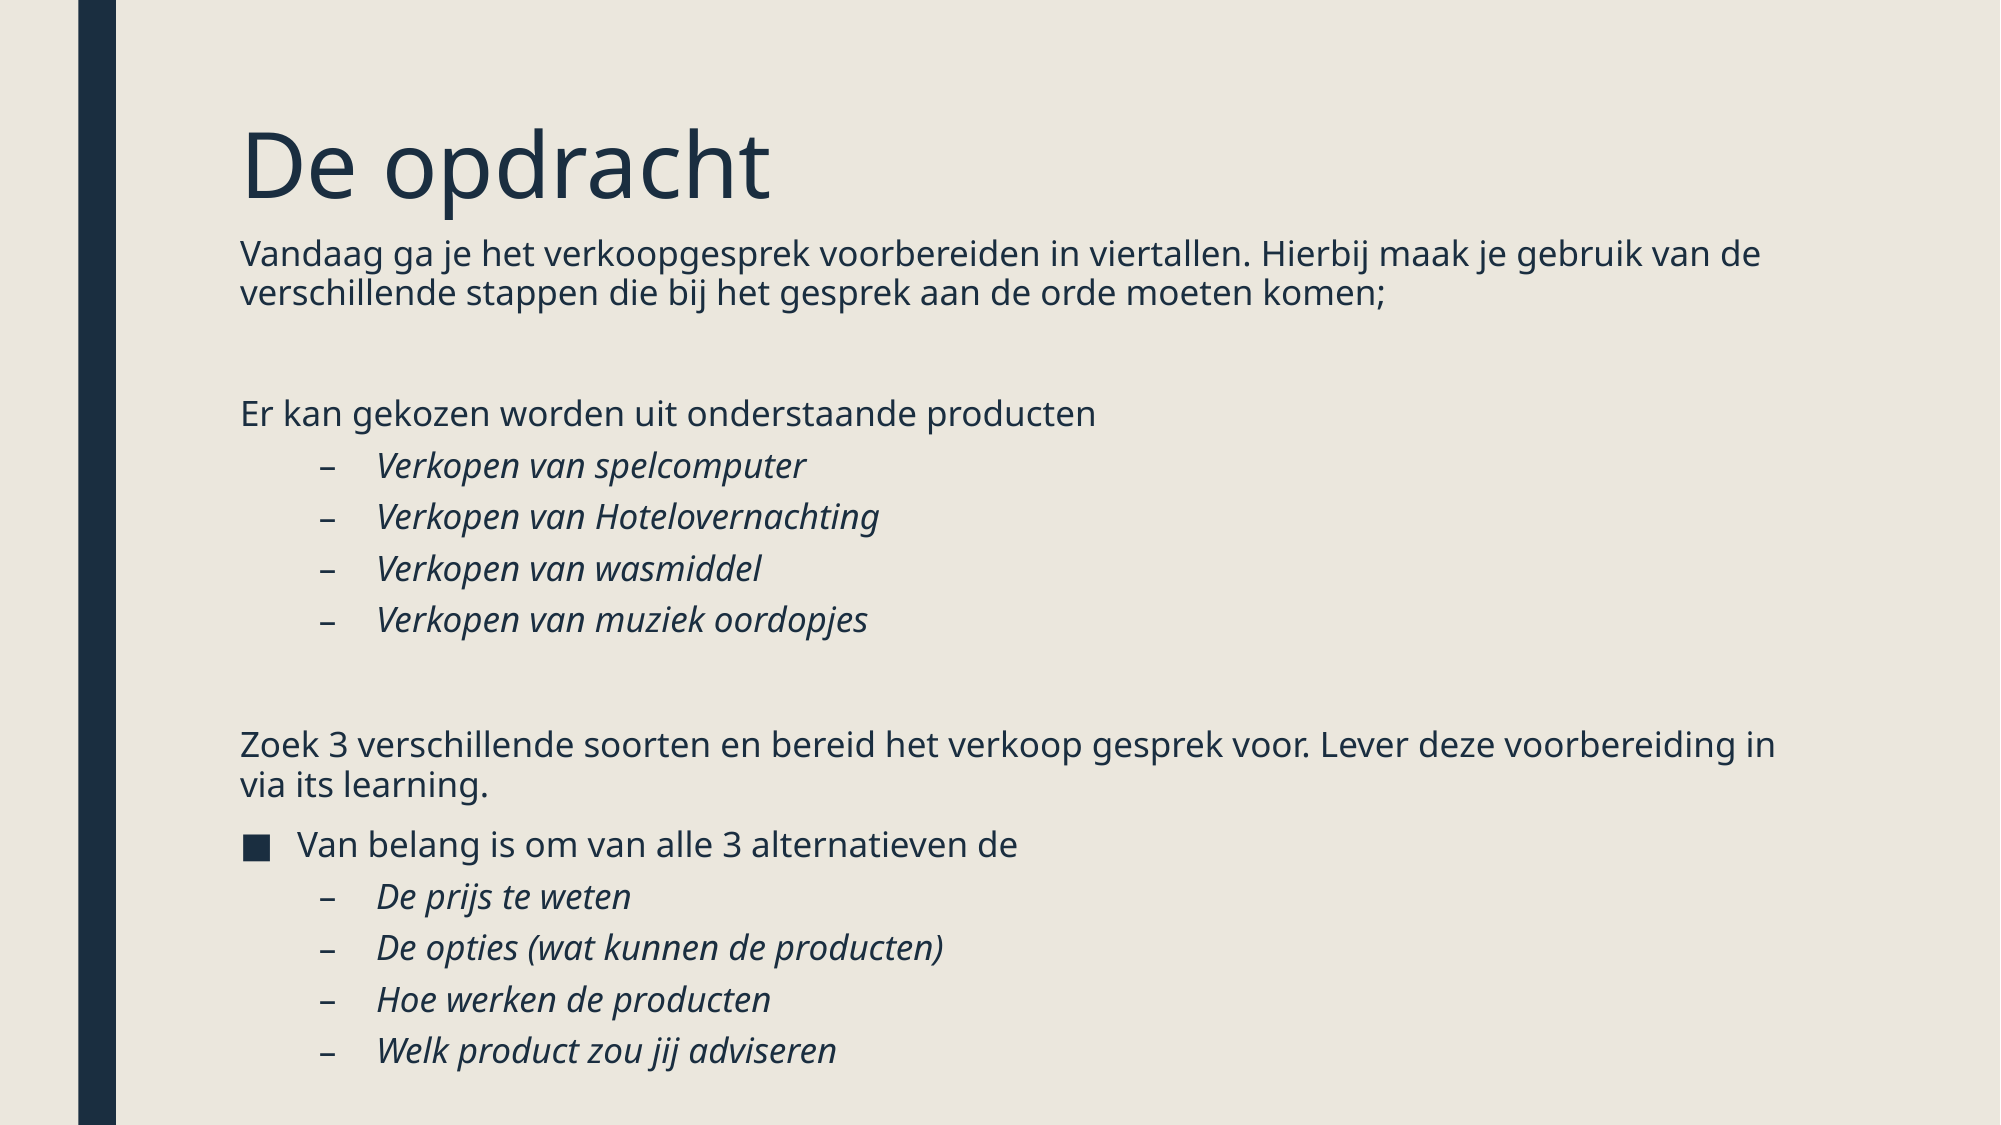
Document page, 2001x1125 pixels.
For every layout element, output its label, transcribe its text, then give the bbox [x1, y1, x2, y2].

title De opdracht [225, 112, 1800, 227]
list Vandaag ga je het verkoopgesprek voorbereiden in viertallen. Hierbij maak je gebruik van de verschillende stappen die bij het gesprek aan de orde moeten komen; Er kan gekozen worden uit onderstaande producten Verkopen van spelcomputer Verkopen van Hotelovernachting Verkopen van wasmiddel Verkopen van muziek oordopjes Zoek 3 verschillende soorten en bereid het verkoop gesprek voor. Lever deze voorbereiding in via its learning. Van belang is om van alle 3 alternatieven de De prijs te weten De opties (wat kunnen de producten) Hoe werken de producten Welk product zou jij adviseren [225, 227, 1800, 1084]
